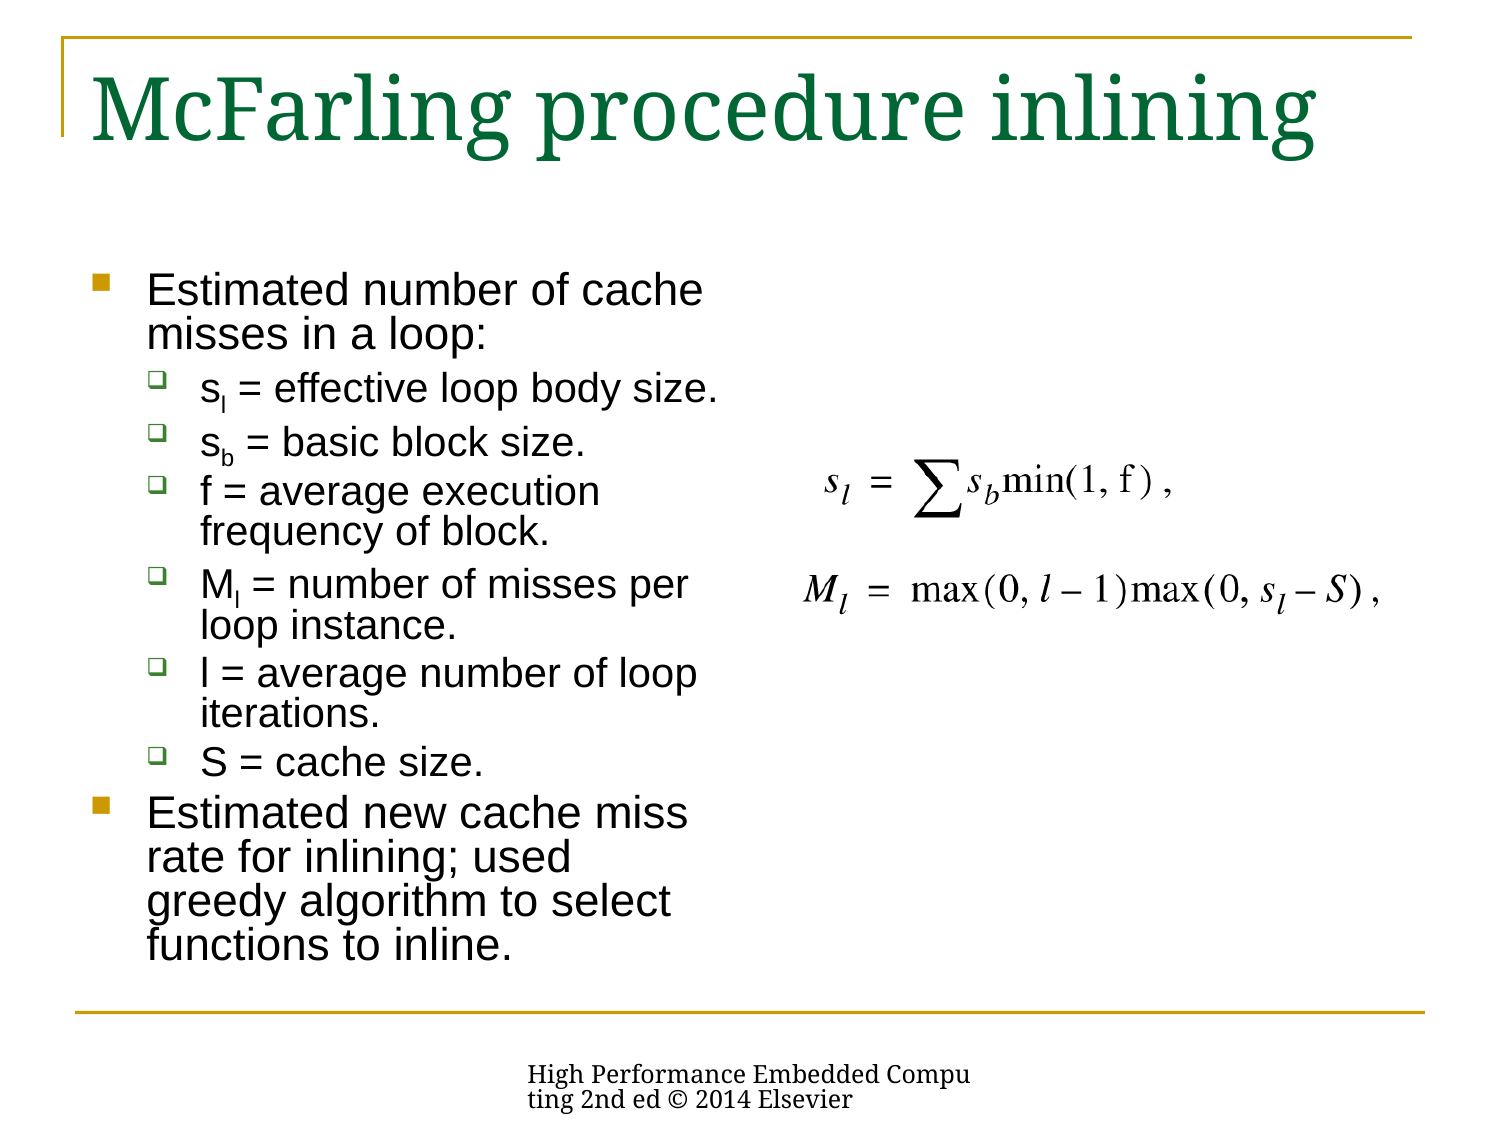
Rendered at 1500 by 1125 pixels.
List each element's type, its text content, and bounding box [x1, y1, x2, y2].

footer High Performance Embedded Computing 2nd ed © 2014 Elsevier [512, 1025, 988, 1100]
list Estimated number of cache misses in a loop: sl = effective loop body size. sb = basic block size. f = average execution frequency of block. Ml = number of misses per loop instance. l = average number of loop iterations. S = cache size. Estimated new cache miss rate for inlining; used greedy algorithm to select functions to inline. [75, 262, 738, 1006]
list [762, 437, 1426, 635]
title McFarling procedure inlining [75, 45, 1425, 233]
